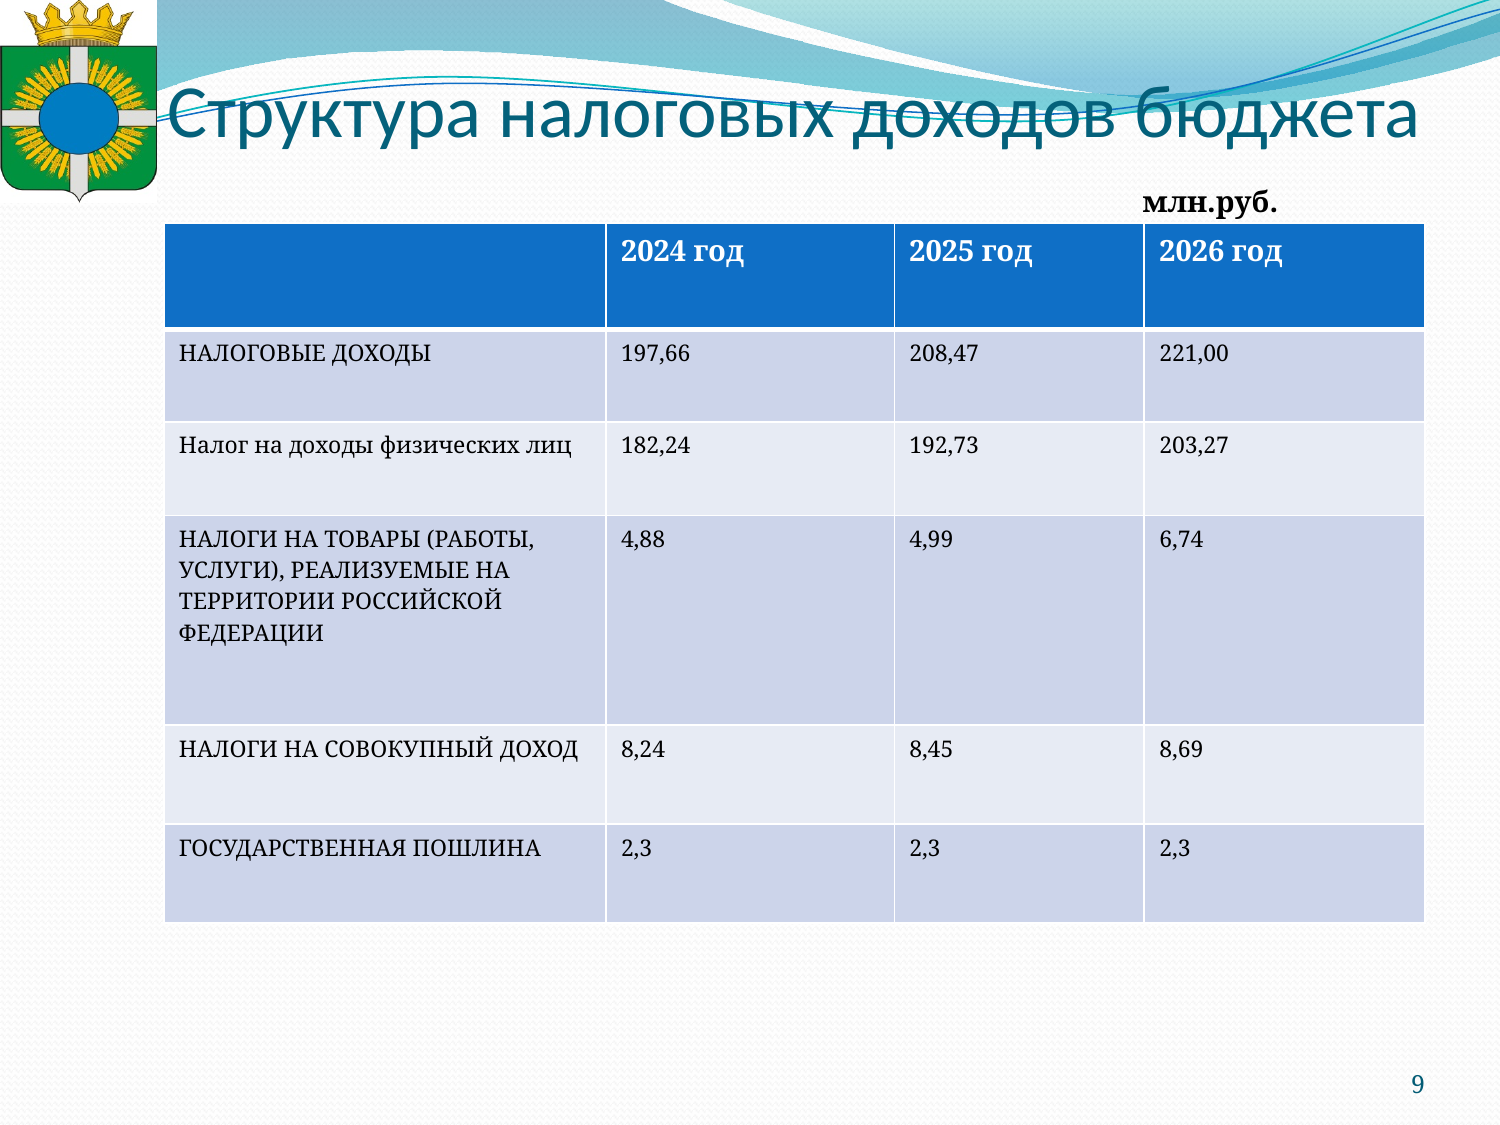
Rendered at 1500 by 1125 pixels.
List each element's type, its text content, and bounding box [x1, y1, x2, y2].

table_cell 203,27 [1145, 423, 1424, 515]
table_cell 4,88 [607, 516, 894, 724]
table_cell НАЛОГИ НА СОВОКУПНЫЙ ДОХОД [165, 726, 605, 823]
table_header [165, 224, 605, 327]
text_box млн.руб. [1127, 175, 1317, 226]
table_cell 8,45 [895, 726, 1143, 823]
table_cell 221,00 [1145, 332, 1424, 421]
table_cell НАЛОГИ НА ТОВАРЫ (РАБОТЫ, УСЛУГИ), РЕАЛИЗУЕМЫЕ НА ТЕРРИТОРИИ РОССИЙСКОЙ ФЕДЕРАЦИИ [165, 516, 605, 724]
table_cell 2,3 [607, 825, 894, 922]
table_header 2024 год [607, 224, 894, 327]
picture [0, 0, 157, 204]
table_cell 2,3 [1145, 825, 1424, 922]
table_cell 8,69 [1145, 726, 1424, 823]
slide_number 9 [1299, 1042, 1425, 1103]
table_cell 4,99 [895, 516, 1143, 724]
table_header 2026 год [1145, 224, 1424, 327]
table_cell 2,3 [895, 825, 1143, 922]
table_cell 197,66 [607, 332, 894, 421]
title Структура налоговых доходов бюджета [164, 23, 1425, 153]
table_cell 192,73 [895, 423, 1143, 515]
table_cell 208,47 [895, 332, 1143, 421]
table_cell НАЛОГОВЫЕ ДОХОДЫ [165, 332, 605, 421]
table_cell Налог на доходы физических лиц [165, 423, 605, 515]
table_cell 6,74 [1145, 516, 1424, 724]
table_cell 8,24 [607, 726, 894, 823]
table_cell 182,24 [607, 423, 894, 515]
table_cell ГОСУДАРСТВЕННАЯ ПОШЛИНА [165, 825, 605, 922]
table_header 2025 год [895, 224, 1143, 327]
